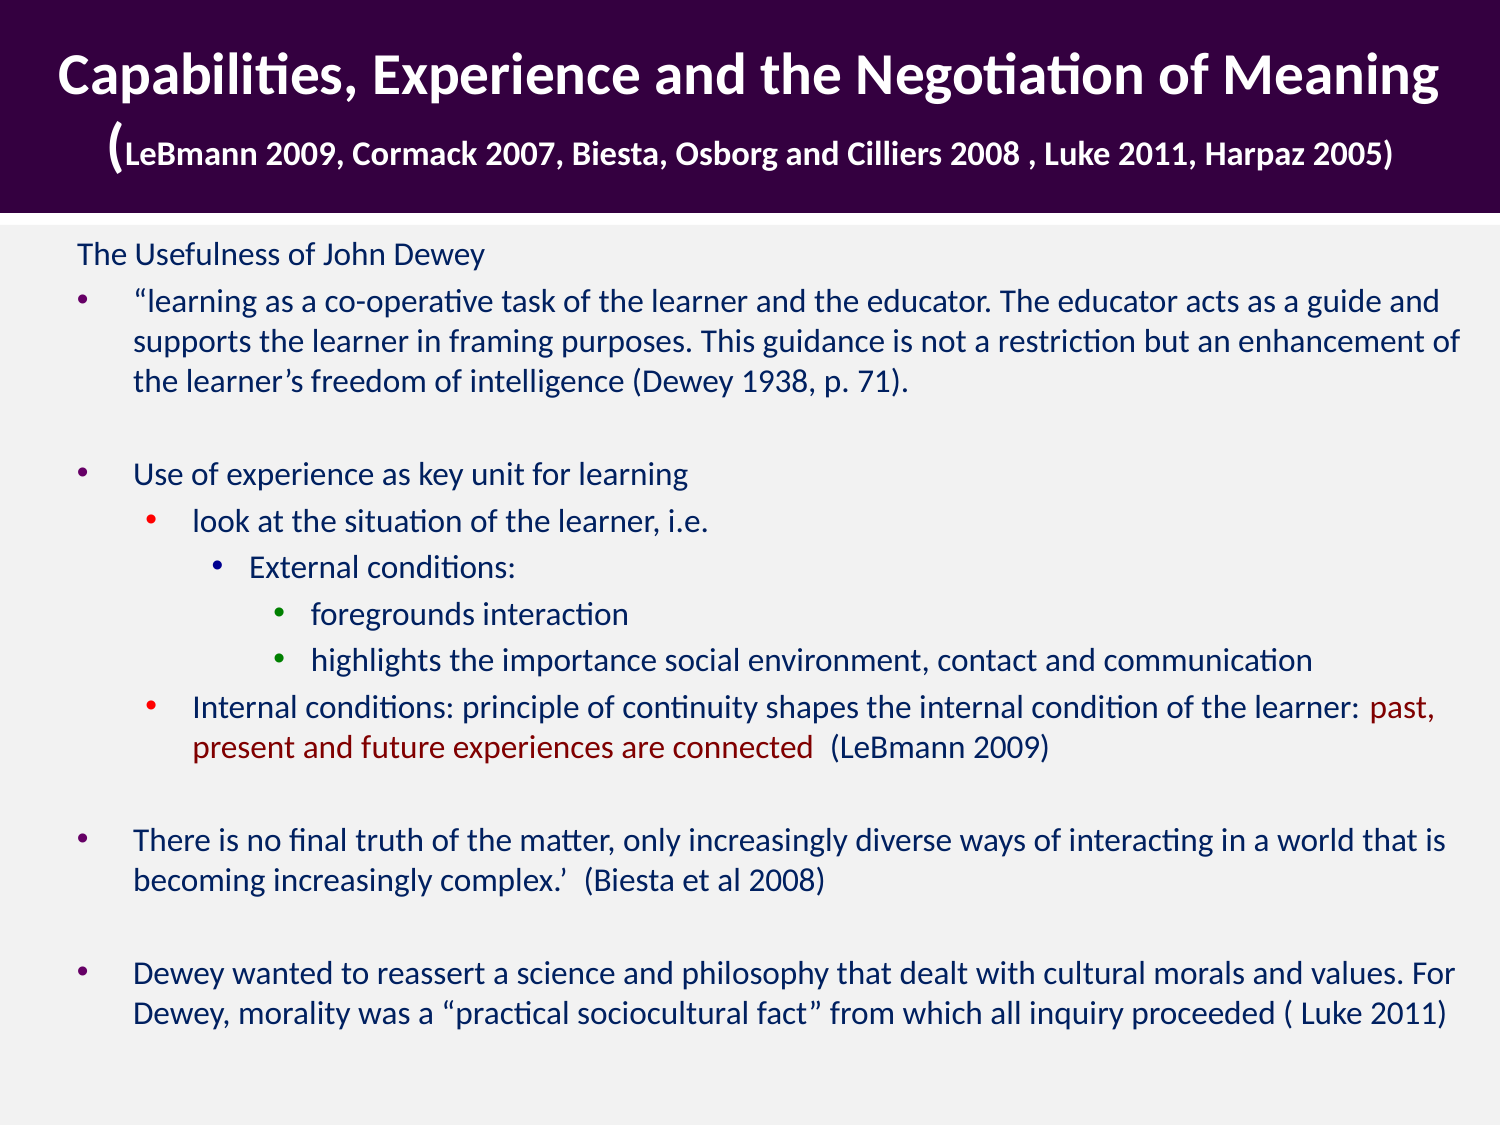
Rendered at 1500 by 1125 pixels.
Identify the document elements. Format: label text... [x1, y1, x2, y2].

list The Usefulness of John Dewey “learning as a co-operative task of the learner and the educator. The educator acts as a guide and supports the learner in framing purposes. This guidance is not a restriction but an enhancement of the learner’s freedom of intelligence (Dewey 1938, p. 71). Use of experience as key unit for learning look at the situation of the learner, i.e. External conditions: foregrounds interaction highlights the importance social environment, contact and communication Internal conditions: principle of continuity shapes the internal condition of the learner: past, present and future experiences are connected (LeBmann 2009) There is no final truth of the matter, only increasingly diverse ways of interacting in a world that is becoming increasingly complex.’ (Biesta et al 2008) Dewey wanted to reassert a science and philosophy that dealt with cultural morals and values. For Dewey, morality was a “practical sociocultural fact” from which all inquiry proceeded ( Luke 2011) [0, 224, 1500, 1125]
title Capabilities, Experience and the Negotiation of Meaning (LeBmann 2009, Cormack 2007, Biesta, Osborg and Cilliers 2008 , Luke 2011, Harpaz 2005) [0, 0, 1500, 213]
